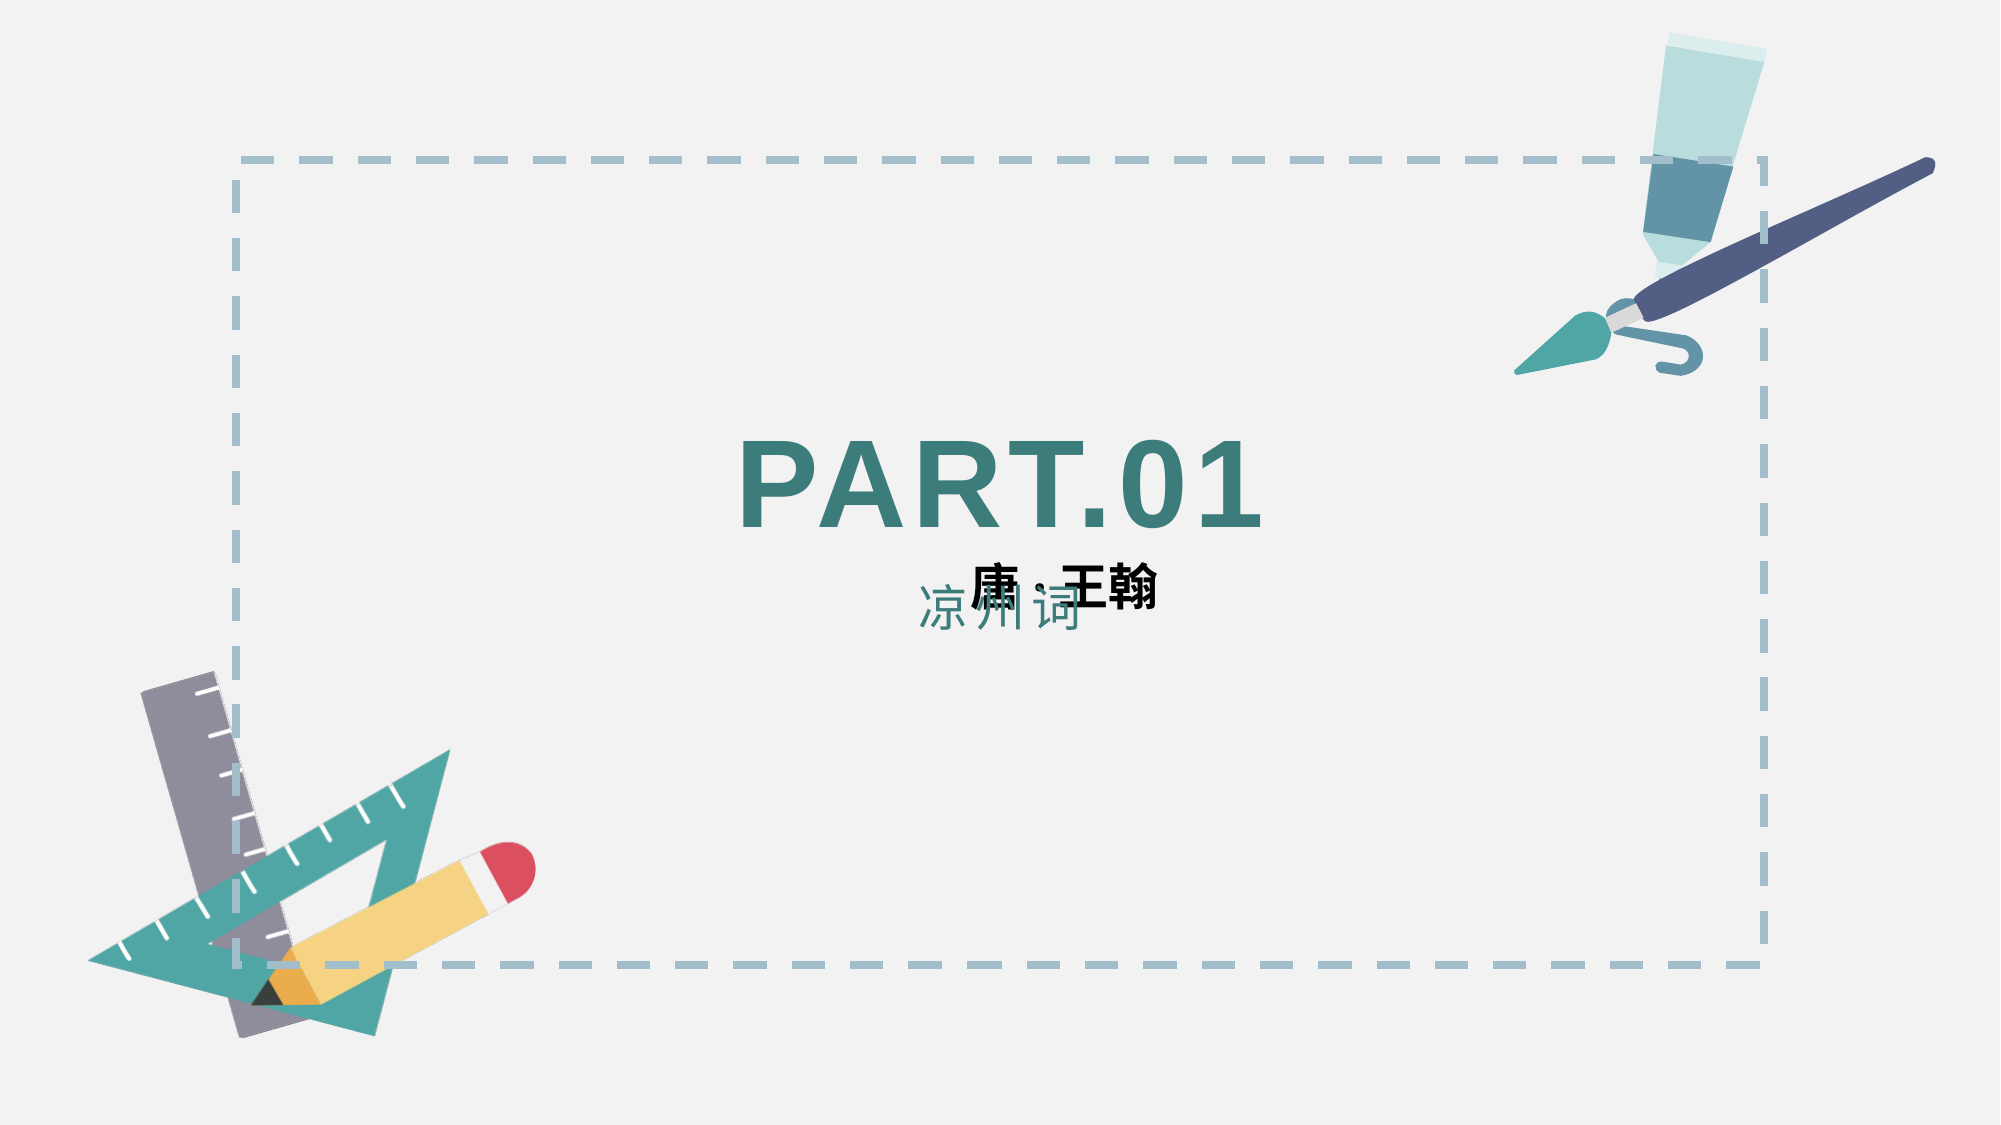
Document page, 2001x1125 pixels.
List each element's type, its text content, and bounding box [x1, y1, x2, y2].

text_box 凉州词 [477, 576, 1523, 743]
text_box PART.01 [477, 381, 1523, 573]
picture [87, 671, 536, 1039]
